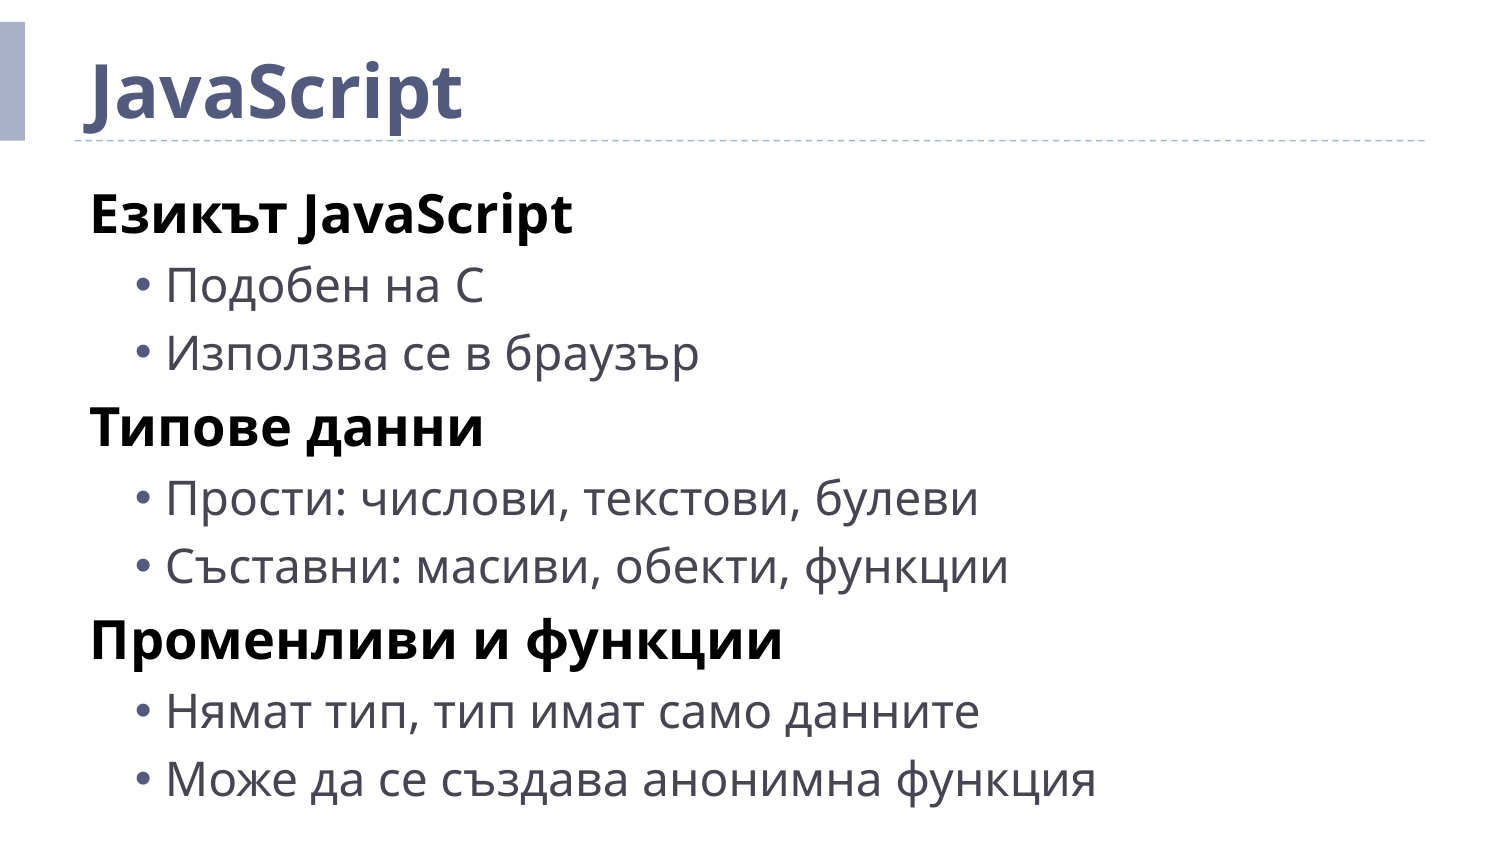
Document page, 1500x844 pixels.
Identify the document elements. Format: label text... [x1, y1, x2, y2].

list Езикът JavaScript Подобен на C Използва се в браузър Типове данни Прости: числови, текстови, булеви Съставни: масиви, обекти, функции Променливи и функции Нямат тип, тип имат само данните Може да се създава анонимна функция [75, 171, 1475, 835]
title JavaScript [75, 18, 1475, 141]
